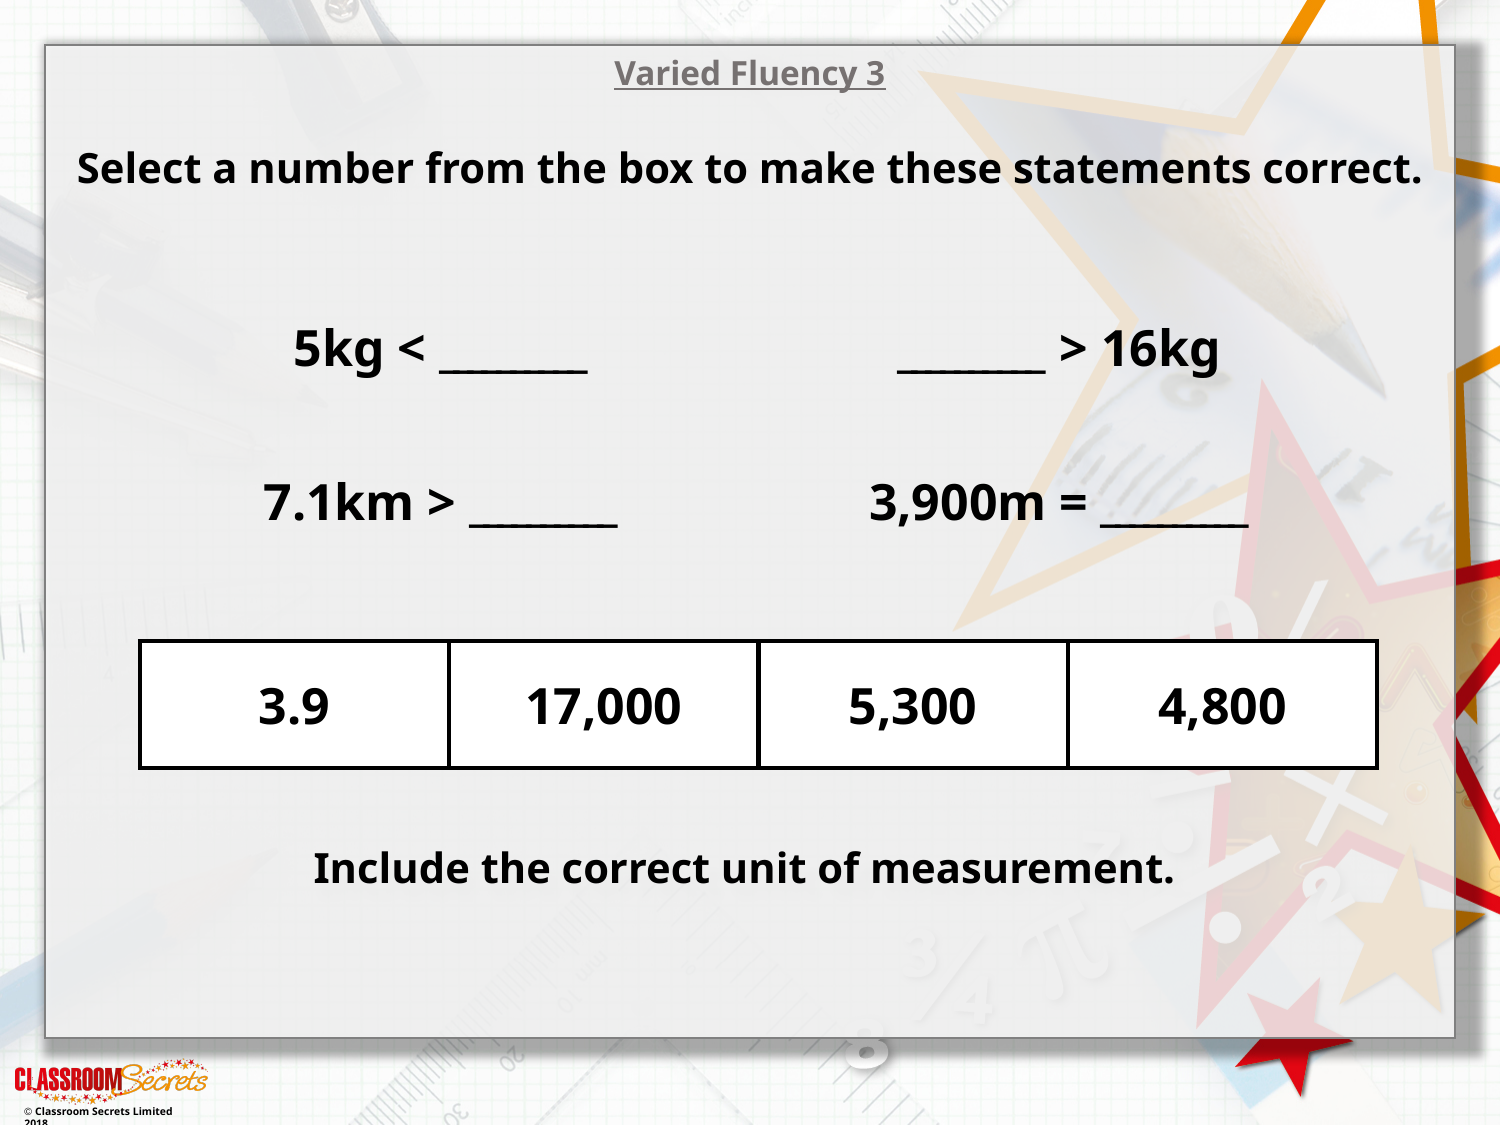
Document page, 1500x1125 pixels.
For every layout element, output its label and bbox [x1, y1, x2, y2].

text_box [9, 1058, 213, 1125]
picture [0, 0, 1500, 1125]
